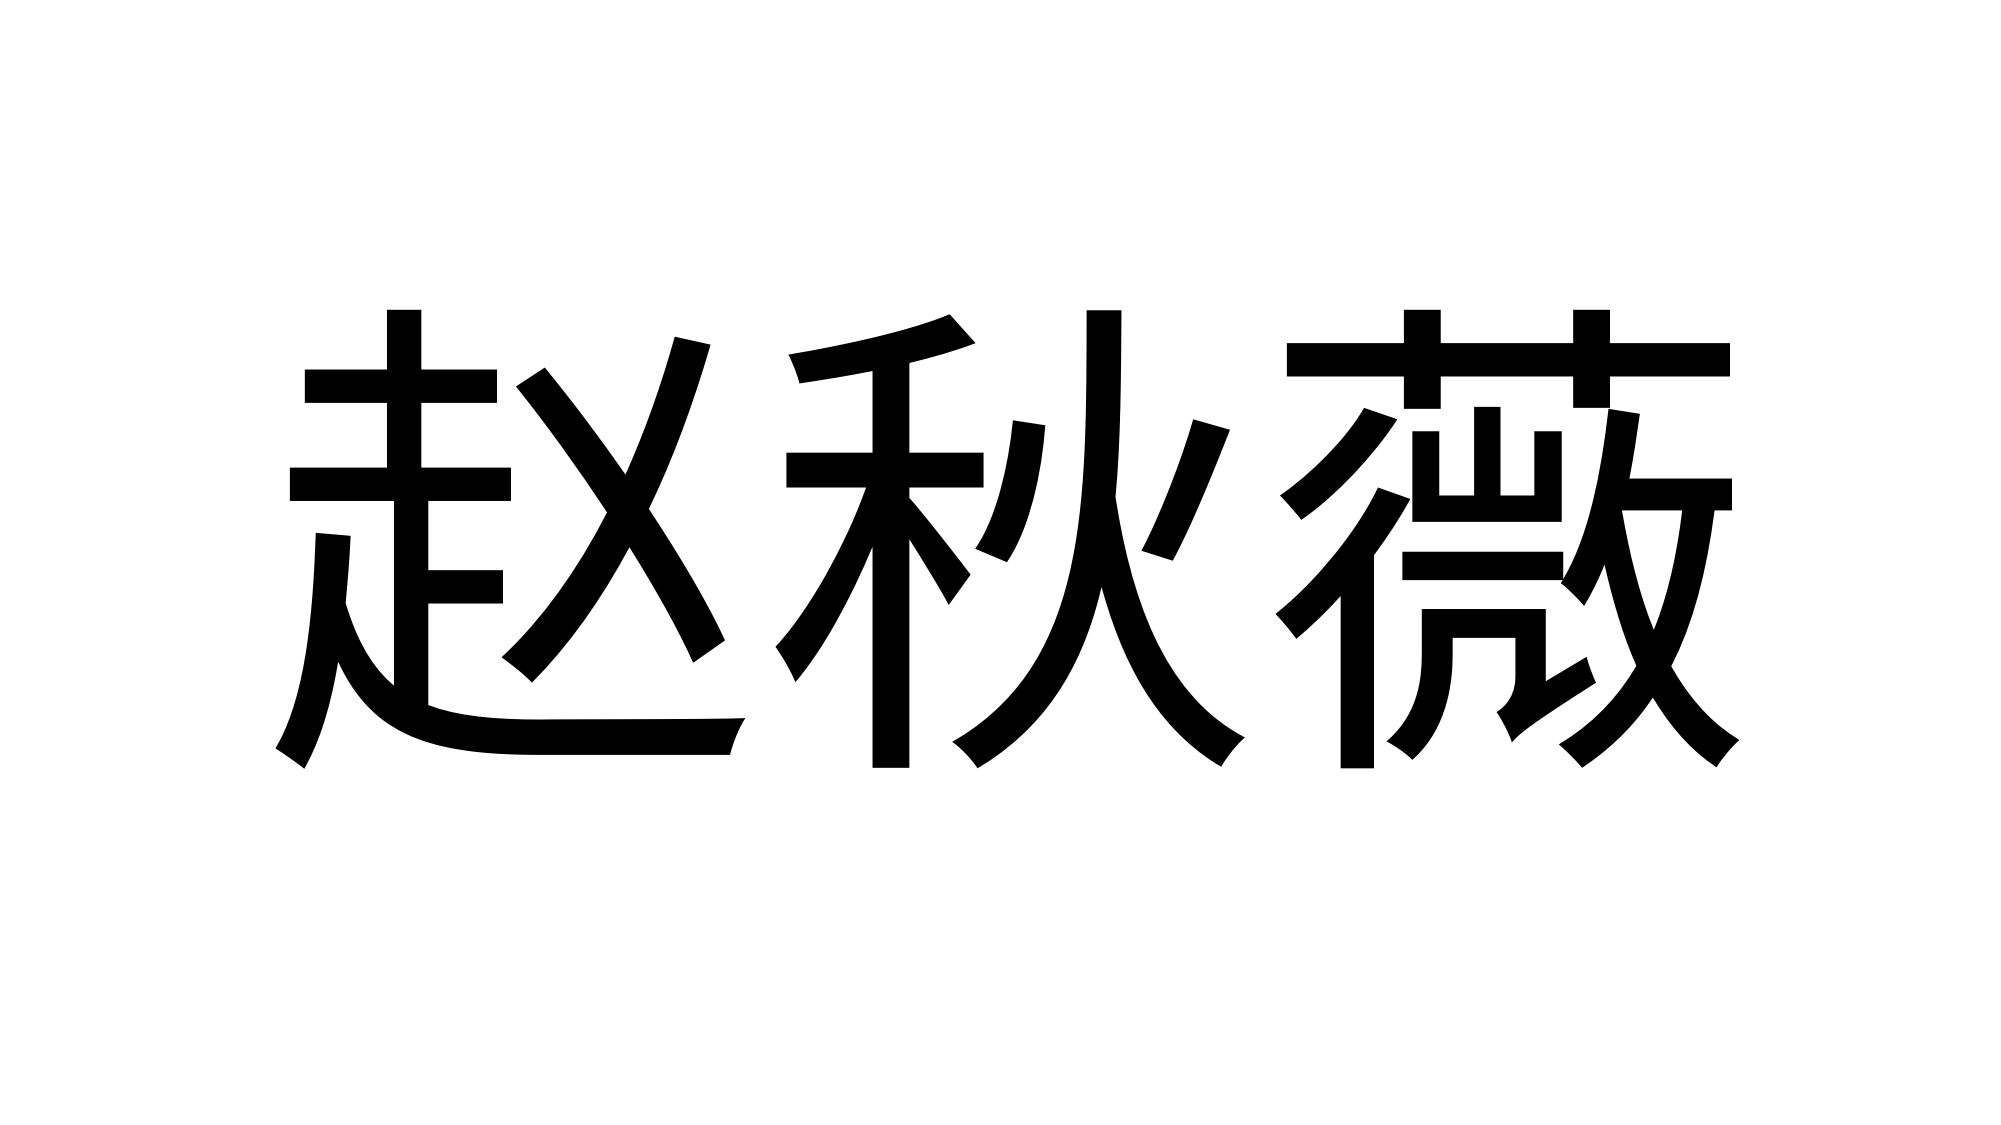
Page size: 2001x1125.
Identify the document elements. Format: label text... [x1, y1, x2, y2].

title 赵秋薇 [154, 511, 1868, 996]
